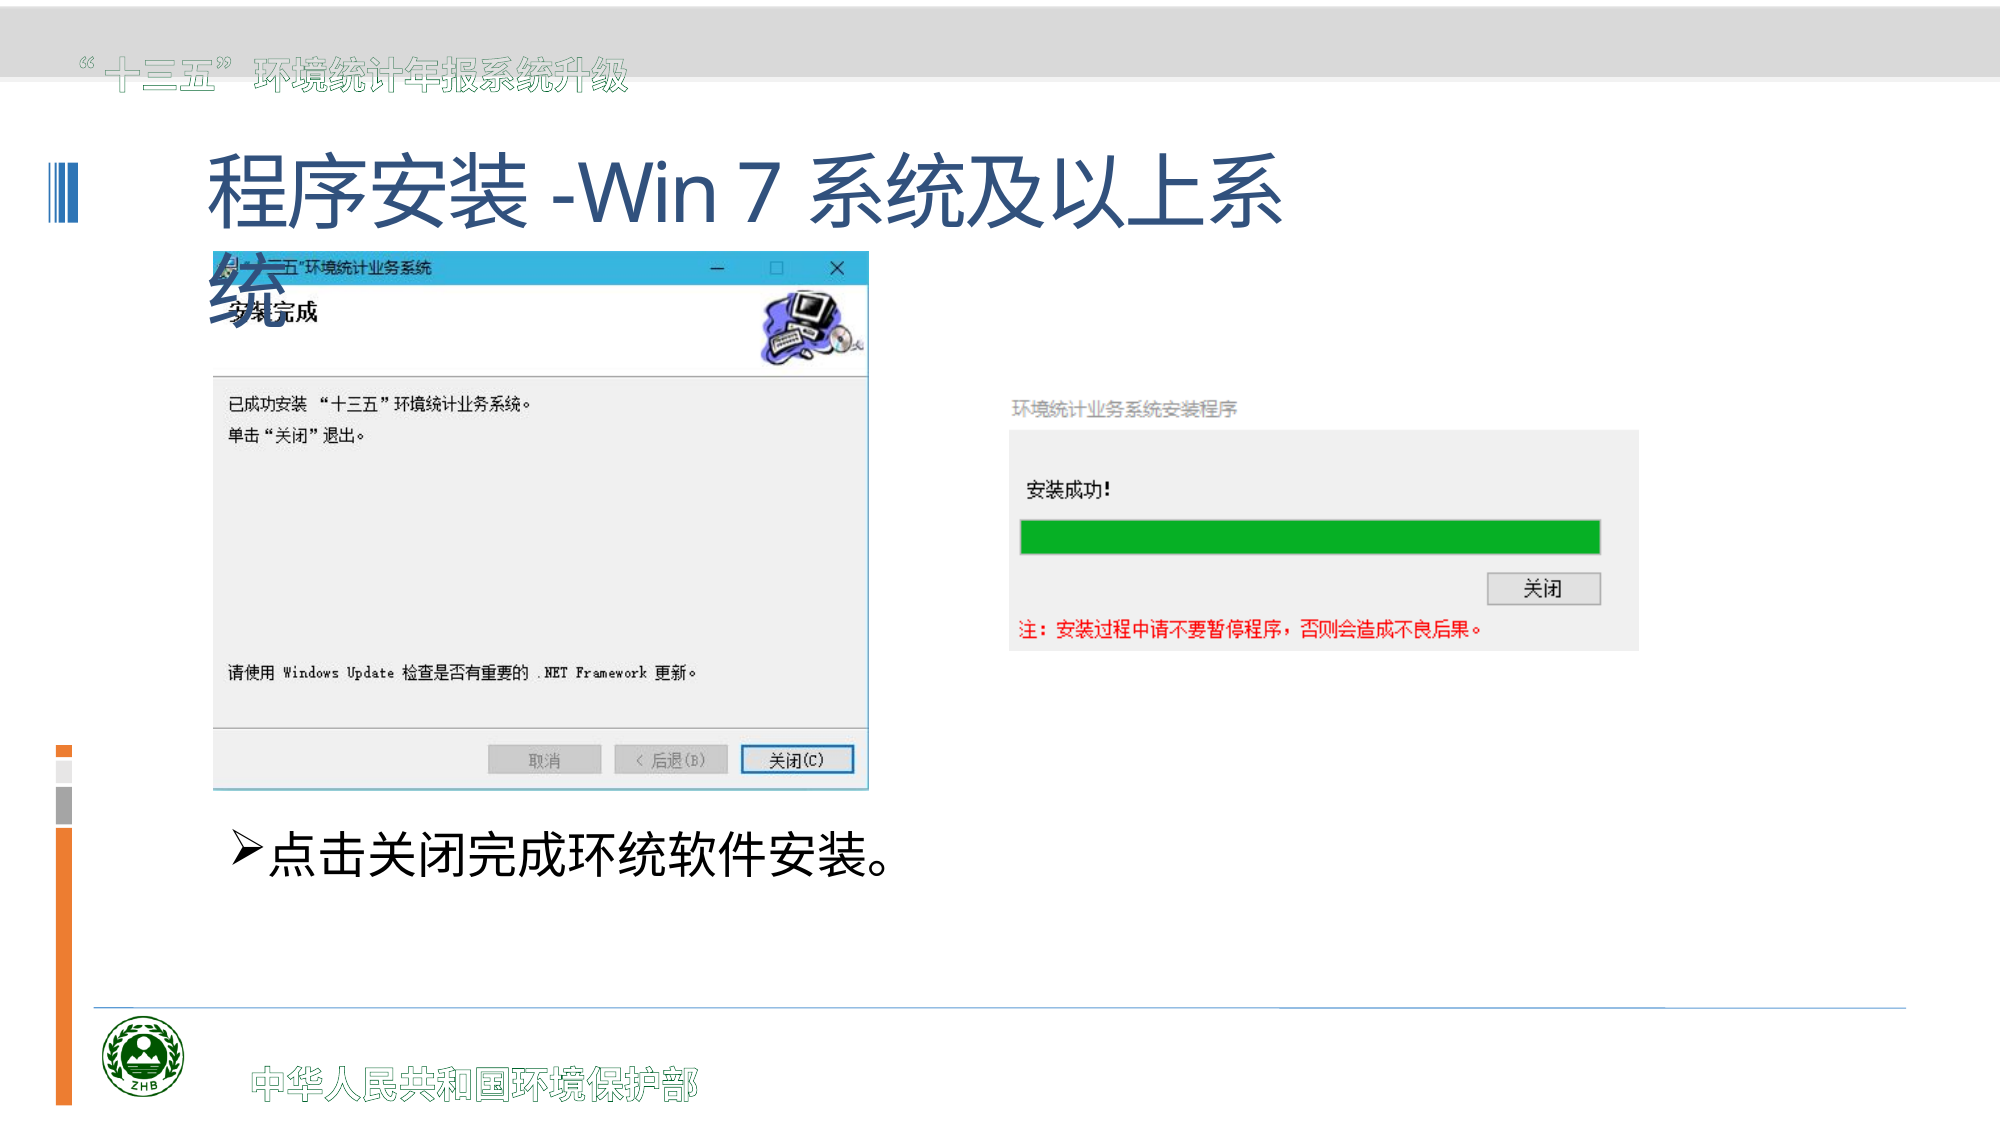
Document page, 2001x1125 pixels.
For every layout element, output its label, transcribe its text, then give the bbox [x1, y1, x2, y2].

picture [1009, 391, 1639, 651]
picture [213, 251, 869, 791]
text_box 程序安装-Win 7系统及以上系统 [192, 131, 1343, 261]
picture [93, 1007, 188, 1106]
text_box 点击关闭完成环统软件安装。 [213, 816, 1842, 891]
